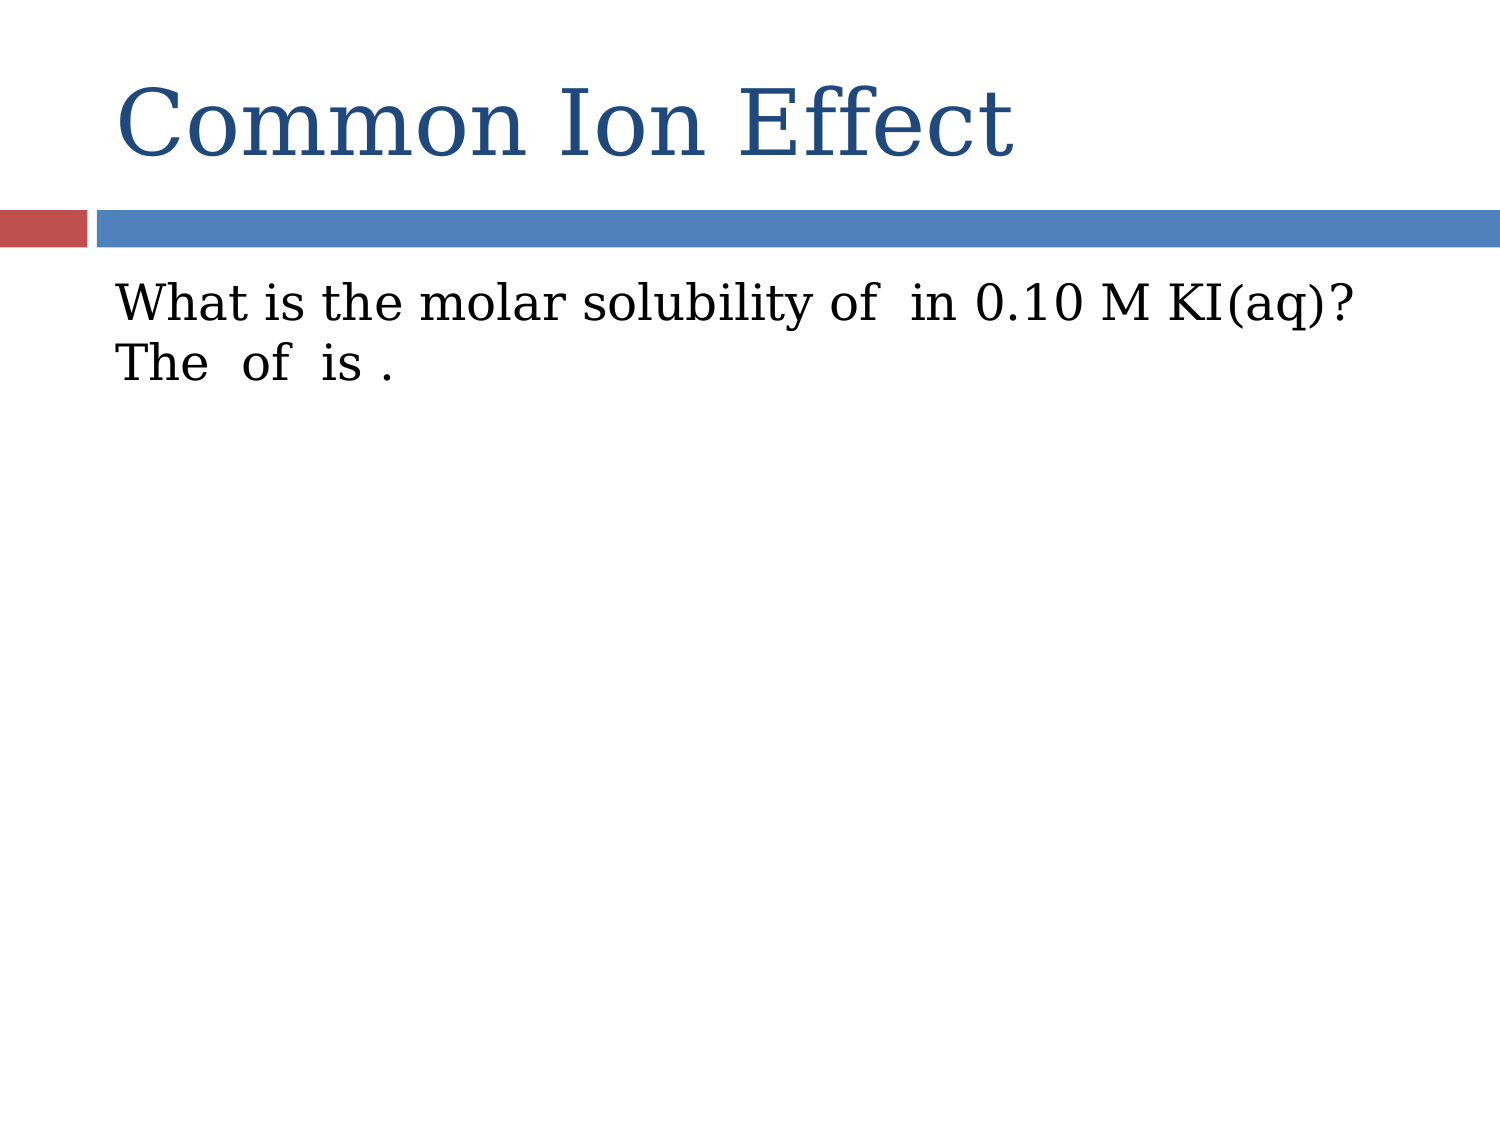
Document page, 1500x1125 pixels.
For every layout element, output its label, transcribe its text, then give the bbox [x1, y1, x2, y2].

title Common Ion Effect [100, 37, 1438, 200]
